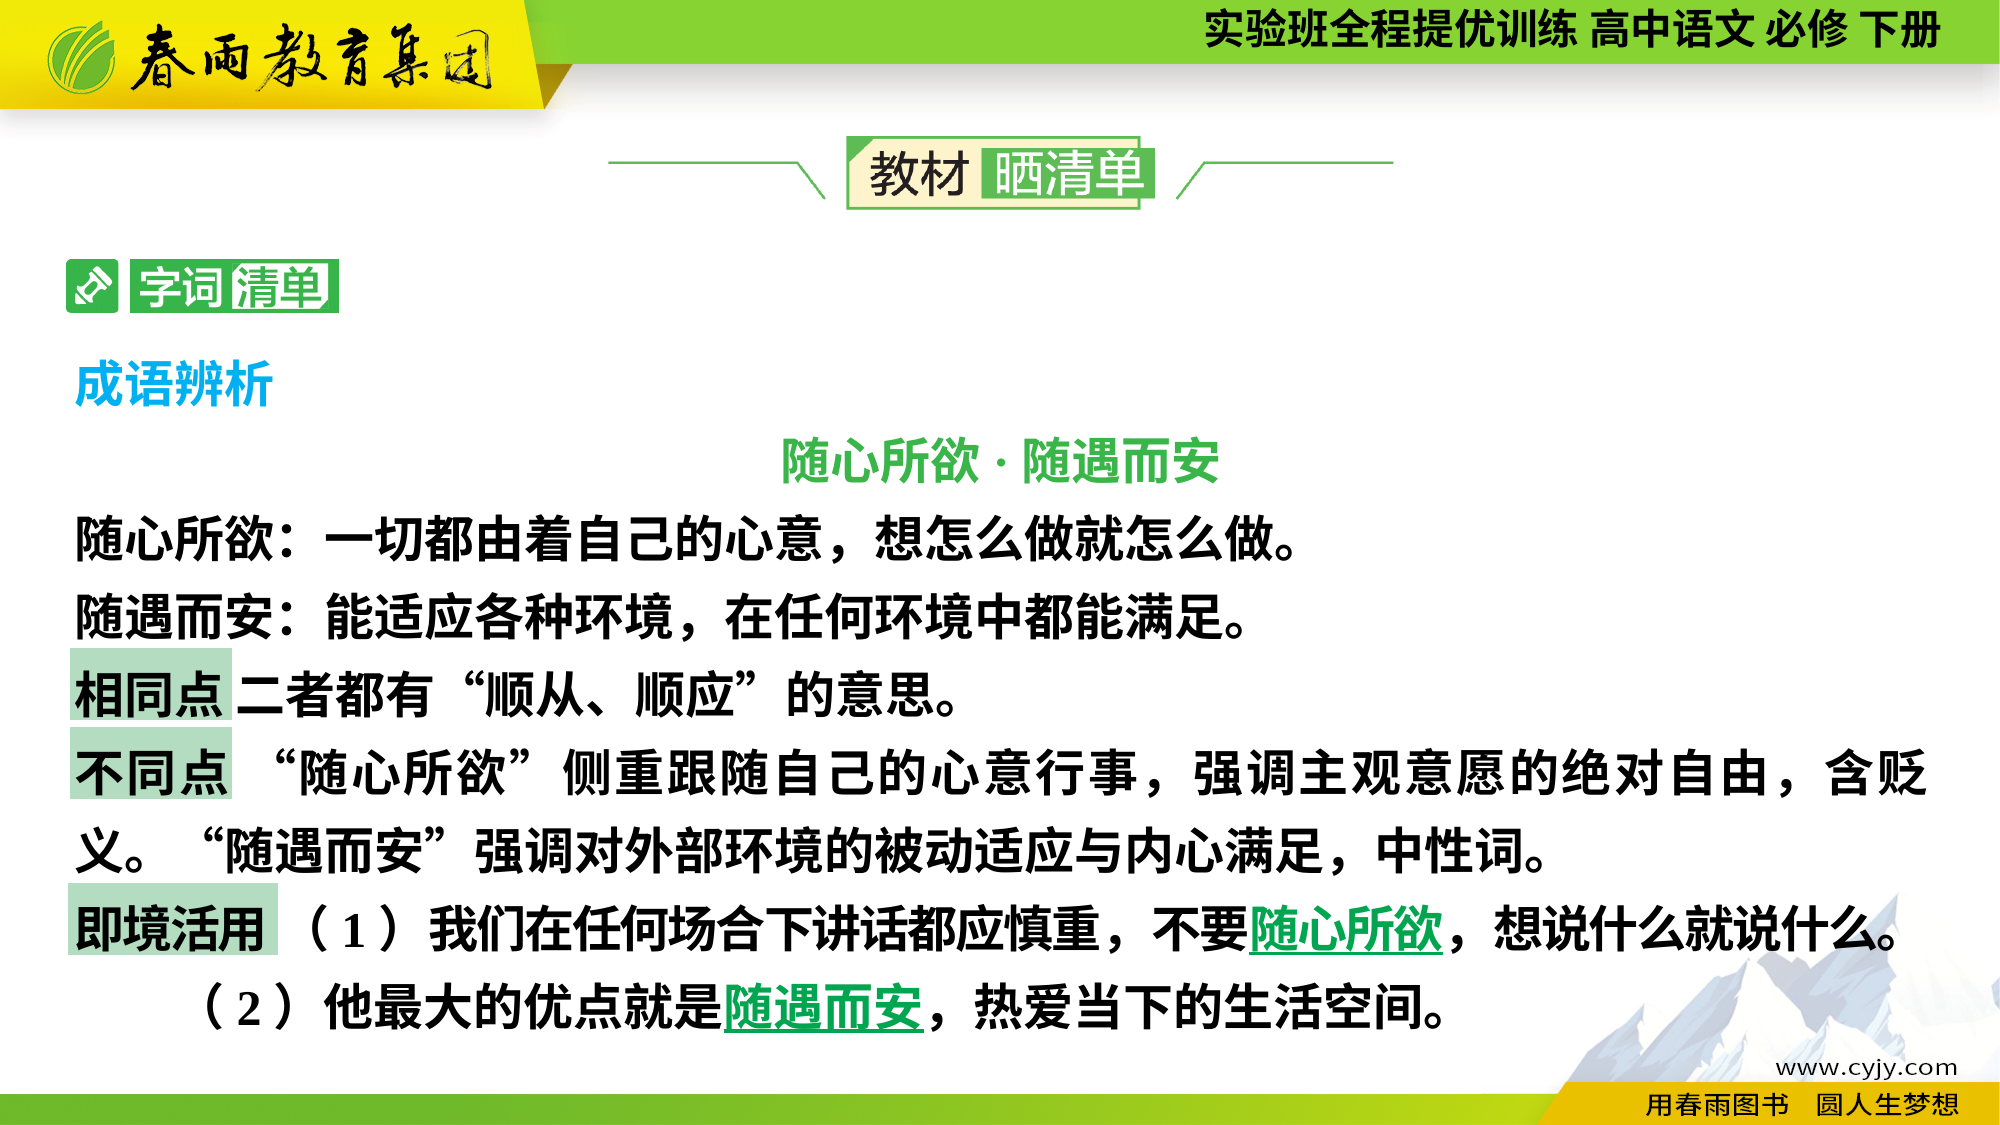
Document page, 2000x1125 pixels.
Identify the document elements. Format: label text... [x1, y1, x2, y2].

picture [0, 0, 2000, 1125]
list 成语辨析 随心所欲·随遇而安 随心所欲：一切都由着自己的心意，想怎么做就怎么做。 随遇而安：能适应各种环境，在任何环境中都能满足。 相同点 二者都有“顺从、顺应”的意思。 不同点 “随心所欲”侧重跟随自己的心意行事，强调主观意愿的绝对自由，含贬义。“随遇而安”强调对外部环境的被动适应与内心满足，中性词。 即境活用 （1）我们在任何场合下讲话都应慎重，不要随心所欲，想说什么就说什么。 （2）他最大的优点就是随遇而安，热爱当下的生活空间。 [59, 326, 1944, 1042]
